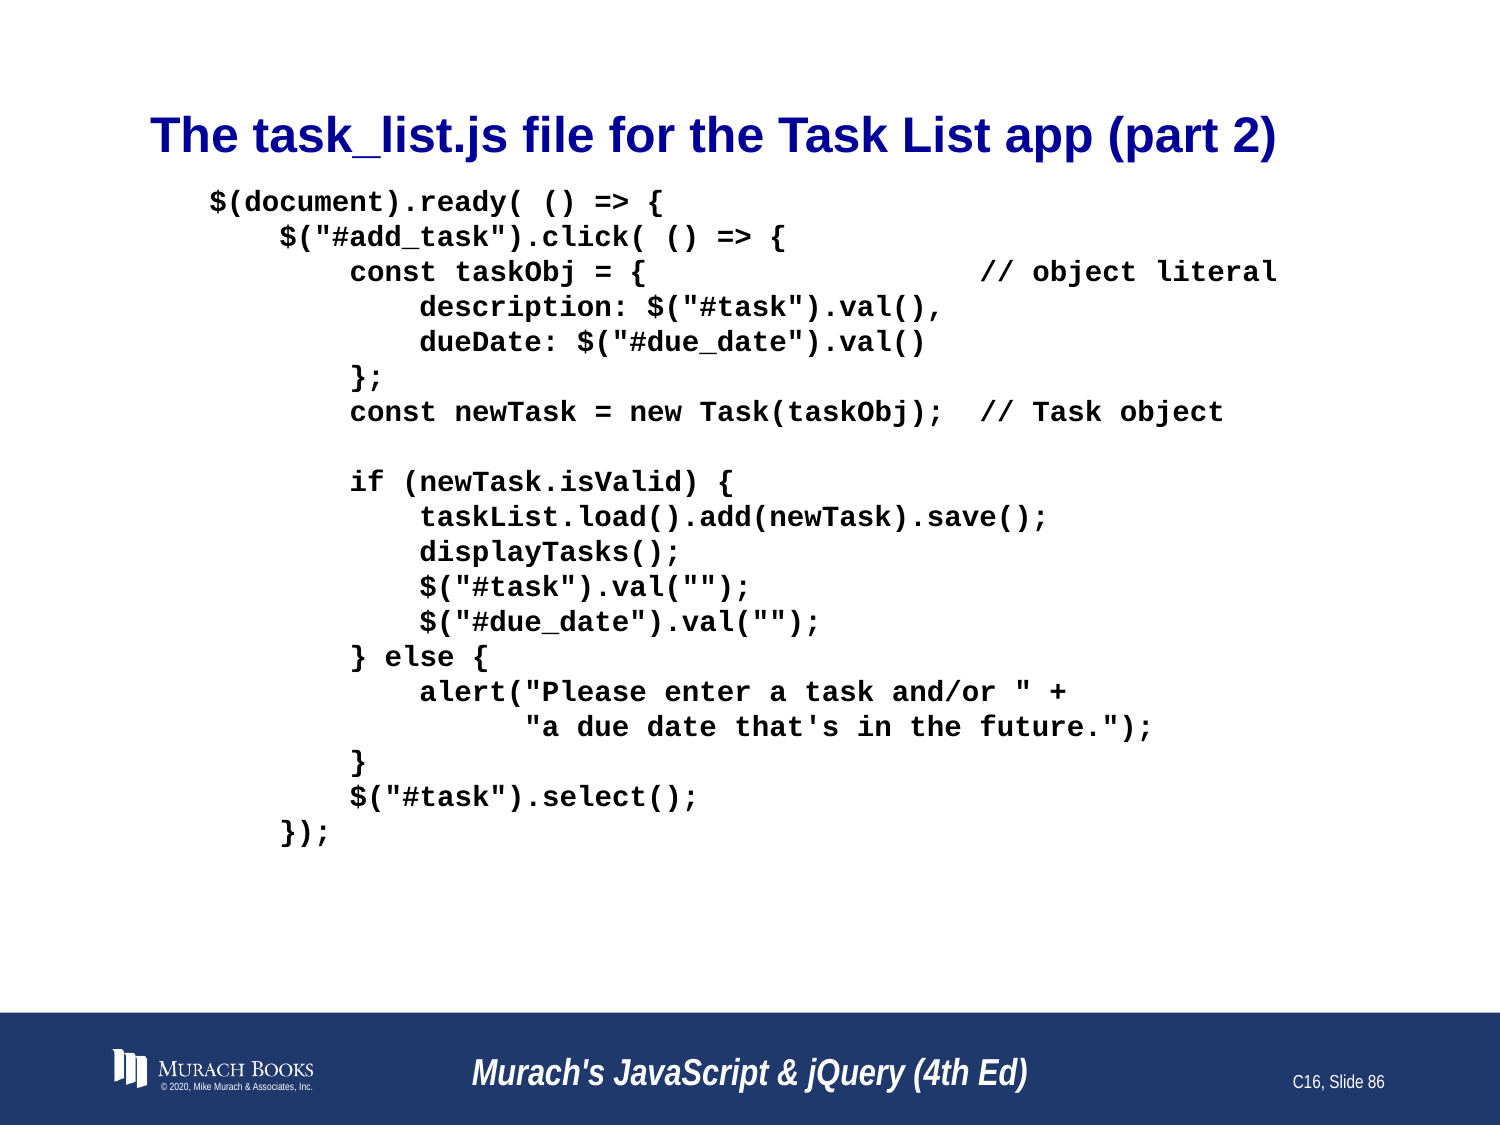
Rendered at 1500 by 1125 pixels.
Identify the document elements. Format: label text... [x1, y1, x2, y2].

title The task_list.js file for the Task List app (part 2) [150, 102, 1350, 164]
slide_number Murach's JavaScript & jQuery (4th Ed) [463, 1025, 1050, 1100]
footer © 2020, Mike Murach & Associates, Inc. [12, 1025, 463, 1100]
slide_number C16, Slide 86 [1087, 1025, 1400, 1100]
list $(document).ready( () => { $("#add_task").click( () => { const taskObj = { // object literal description: $("#task").val(), dueDate: $("#due_date").val() }; const newTask = new Task(taskObj); // Task object if (newTask.isValid) { taskList.load().add(newTask).save(); displayTasks(); $("#task").val(""); $("#due_date").val(""); } else { alert("Please enter a task and/or " + "a due date that's in the future."); } $("#task").select(); }); [137, 174, 1350, 975]
